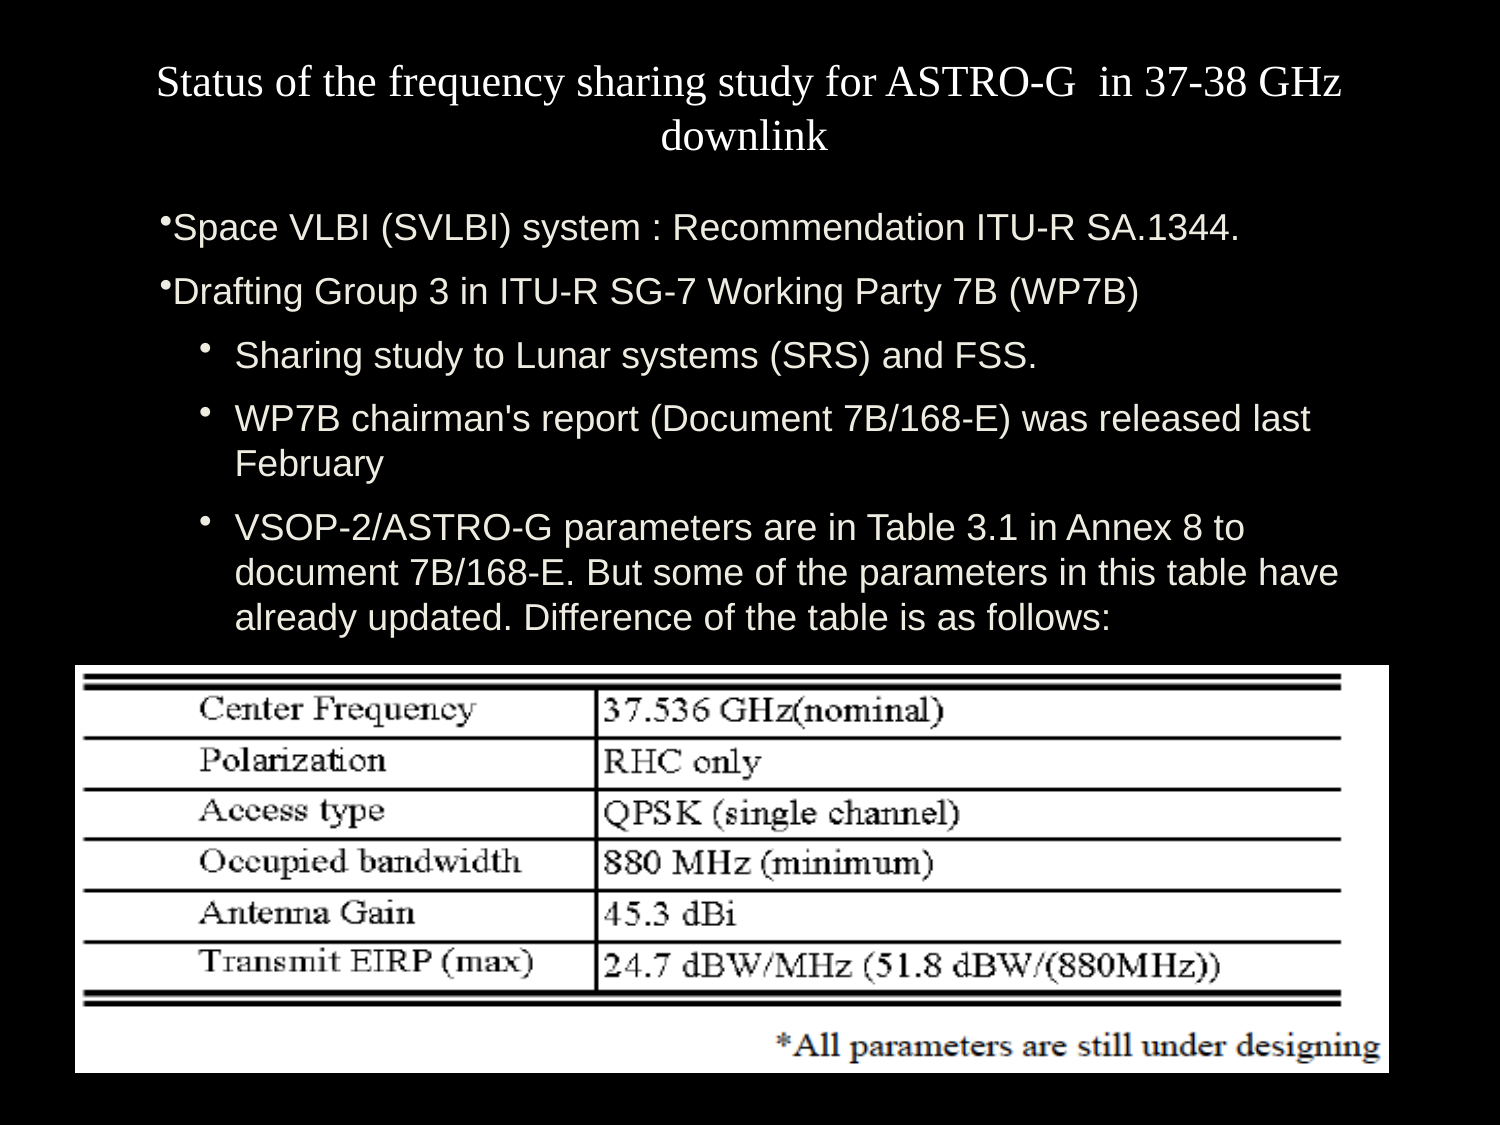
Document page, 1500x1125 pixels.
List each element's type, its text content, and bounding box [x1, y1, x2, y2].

picture [74, 664, 1390, 1073]
text_box Space VLBI (SVLBI) system : Recommendation ITU-R SA.1344. Drafting Group 3 in ITU-R SG-7 Working Party 7B (WP7B) Sharing study to Lunar systems (SRS) and FSS. WP7B chairman's report (Document 7B/168-E) was released last February VSOP-2/ASTRO-G parameters are in Table 3.1 in Annex 8 to document 7B/168-E. But some of the parameters in this table have already updated. Difference of the table is as follows: [144, 195, 1380, 646]
title Status of the frequency sharing study for ASTRO-G in 37-38 GHz downlink [75, 45, 1425, 233]
